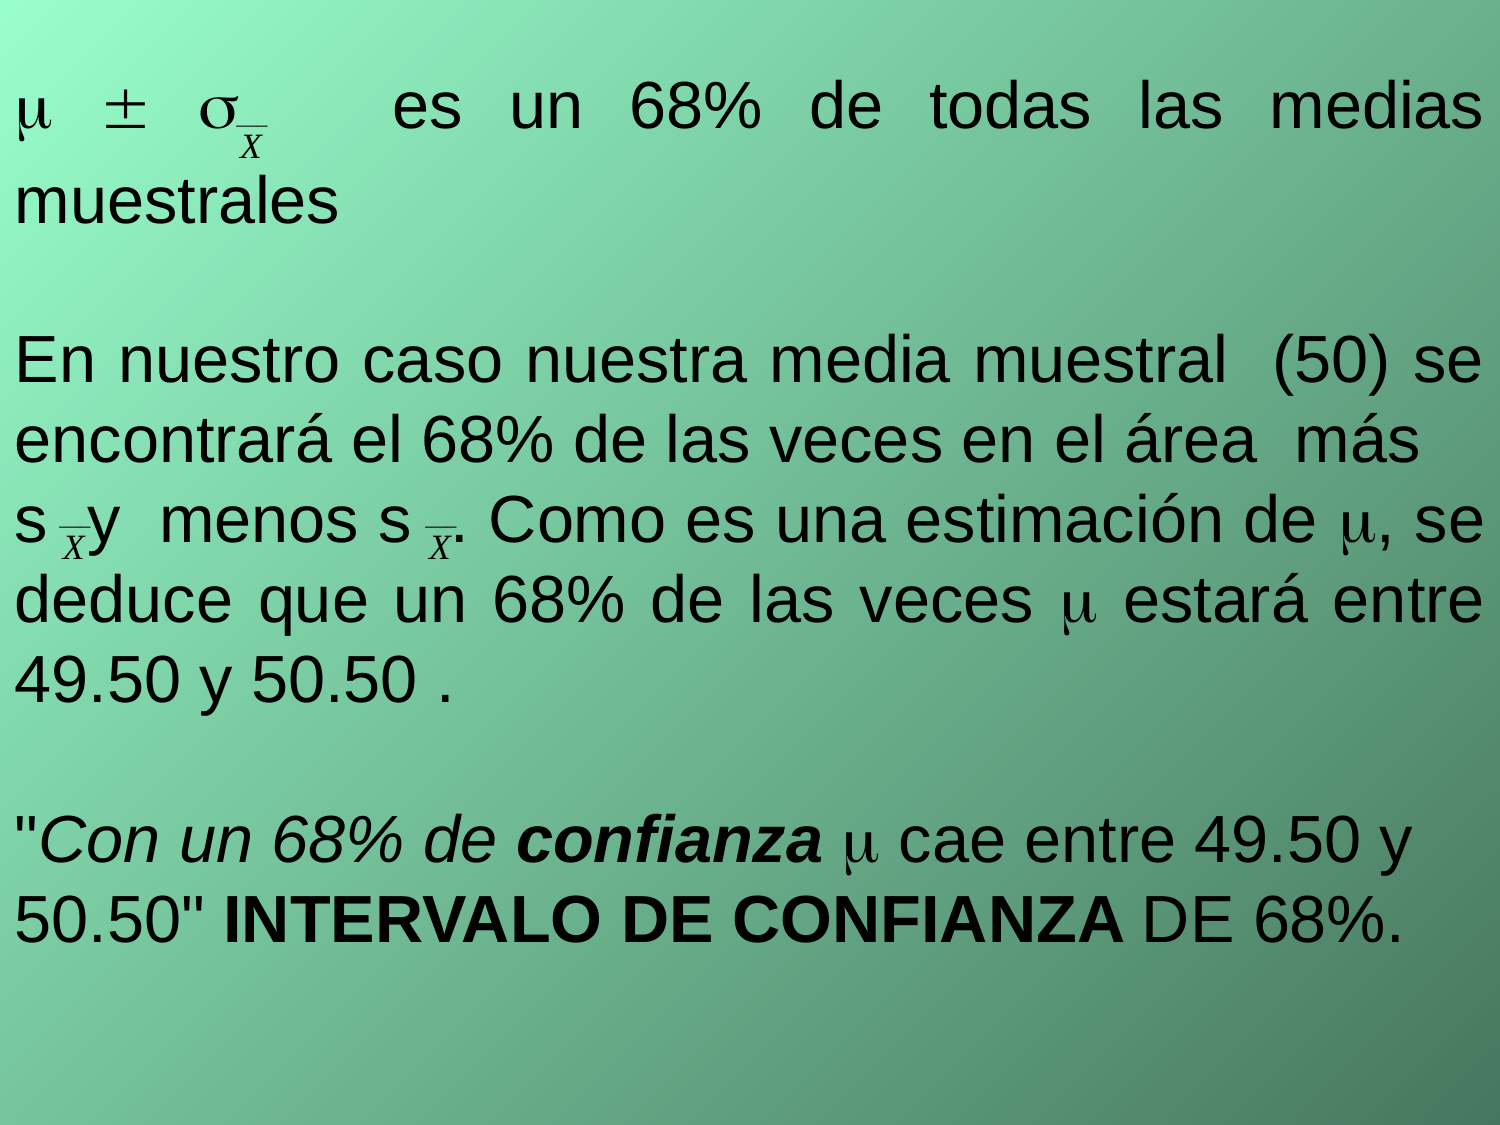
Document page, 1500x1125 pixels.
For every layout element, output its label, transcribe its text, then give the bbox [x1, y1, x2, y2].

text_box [52, 503, 98, 567]
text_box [418, 503, 464, 567]
text_box    es un 68% de todas las medias muestrales En nuestro caso nuestra media muestral (50) se encontrará el 68% de las veces en el área más s y menos s . Como es una estimación de , se deduce que un 68% de las veces  estará entre 49.50 y 50.50 . "Con un 68% de confianza  cae entre 49.50 y 50.50" INTERVALO DE CONFIANZA DE 68%. [0, 54, 1500, 964]
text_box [229, 101, 275, 165]
